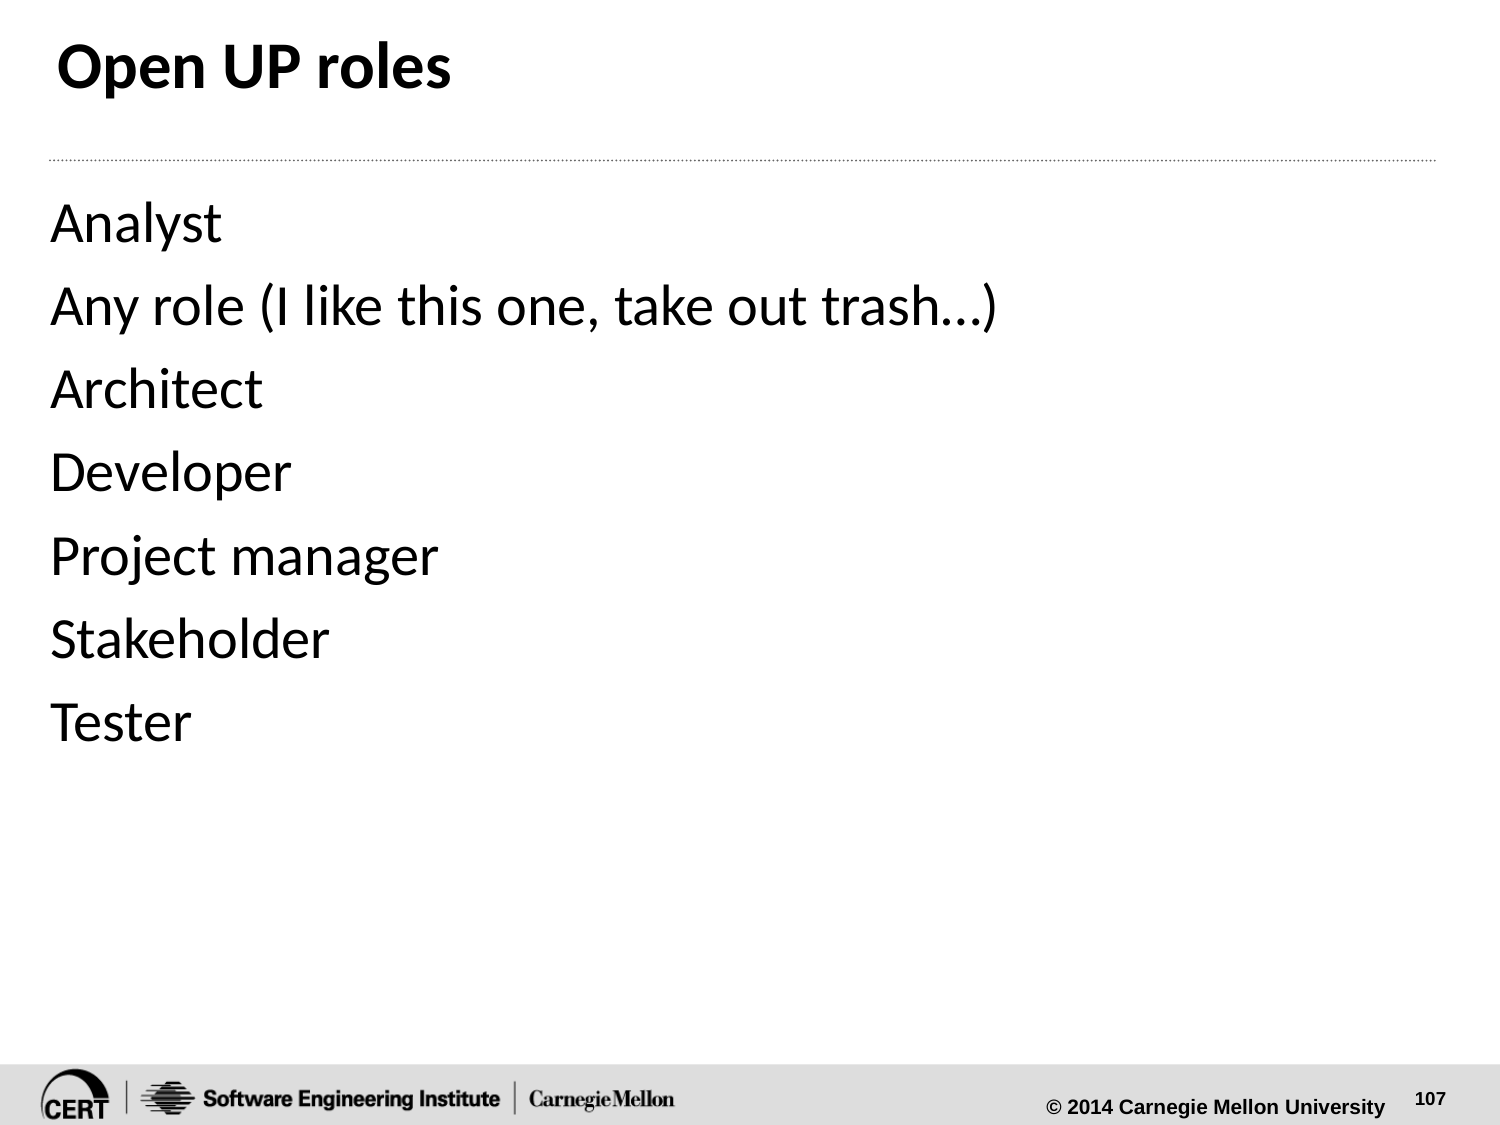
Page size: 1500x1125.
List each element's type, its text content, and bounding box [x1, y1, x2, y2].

picture [24, 1065, 688, 1125]
title Open UP roles [42, 37, 1434, 155]
list Analyst Any role (I like this one, take out trash…) Architect Developer Project manager Stakeholder Tester [49, 187, 1438, 1001]
